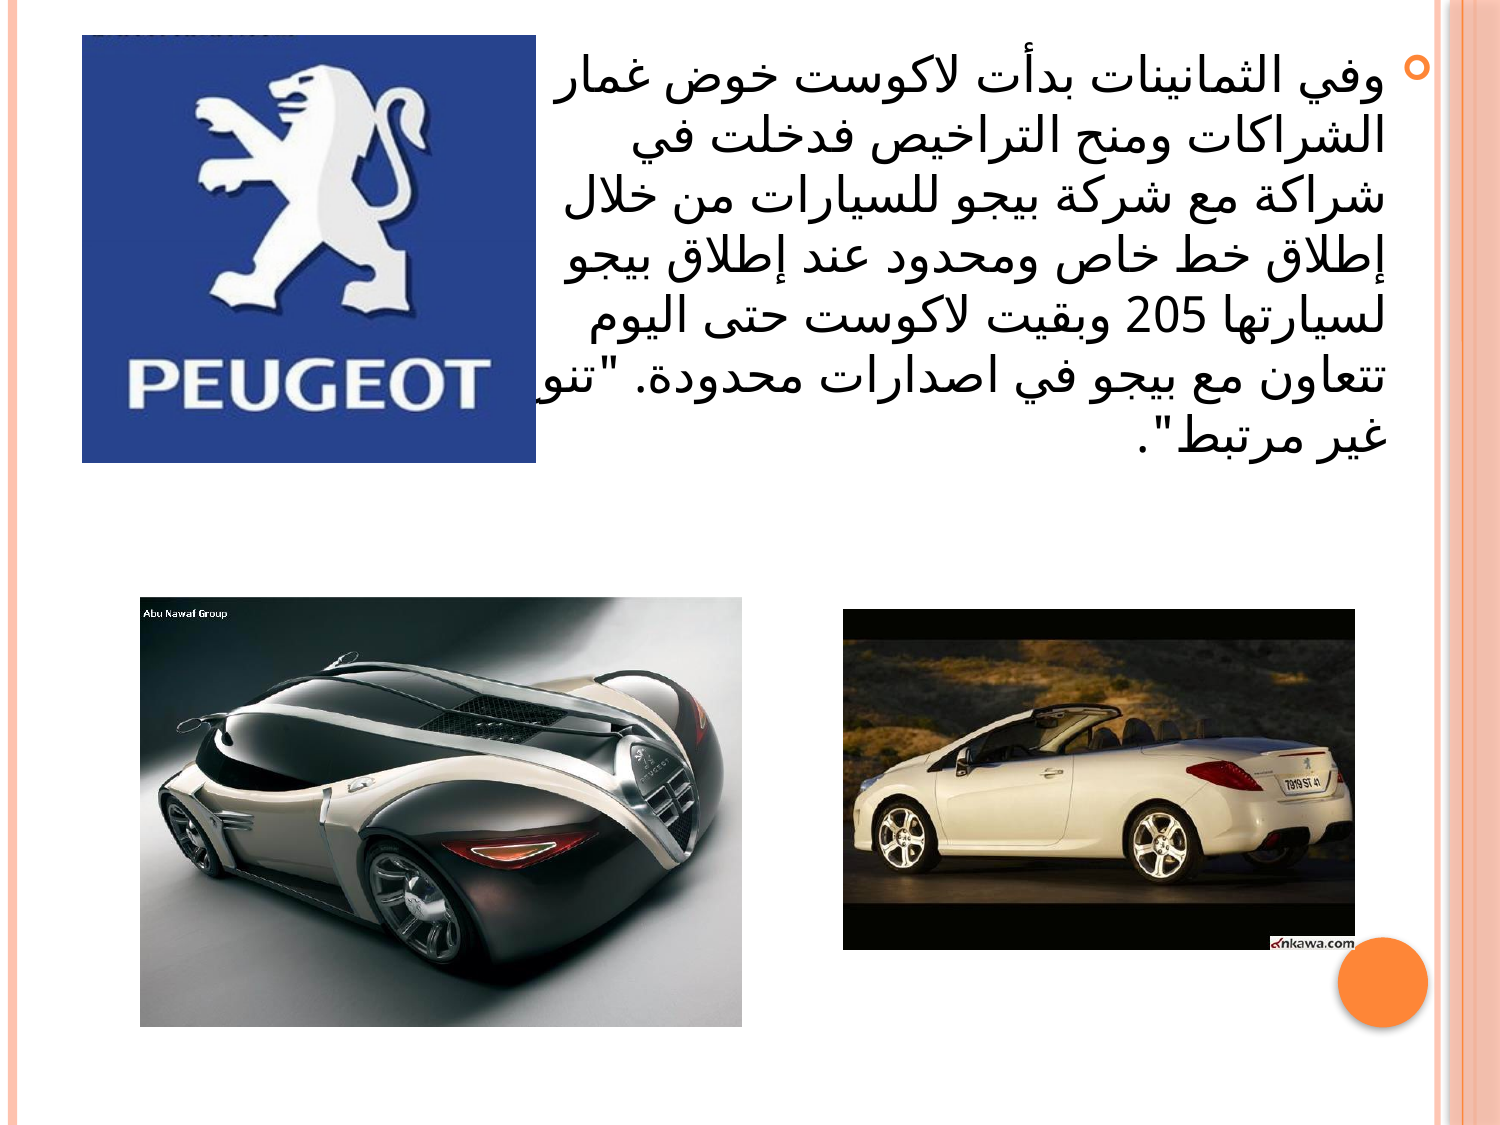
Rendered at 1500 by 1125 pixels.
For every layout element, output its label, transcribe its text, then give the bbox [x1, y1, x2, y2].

list وفي الثمانينات بدأت لاكوست خوض غمار الشراكات ومنح التراخيص فدخلت في شراكة مع شركة بيجو للسيارات من خلال إطلاق خط خاص ومحدود عند إطلاق بيجو لسيارتها 205 وبقيت لاكوست حتى اليوم تتعاون مع بيجو في اصدارات محدودة. "تنوع غير مرتبط". [480, 35, 1448, 1125]
picture [81, 34, 536, 464]
picture [140, 597, 742, 1028]
picture [843, 608, 1356, 950]
